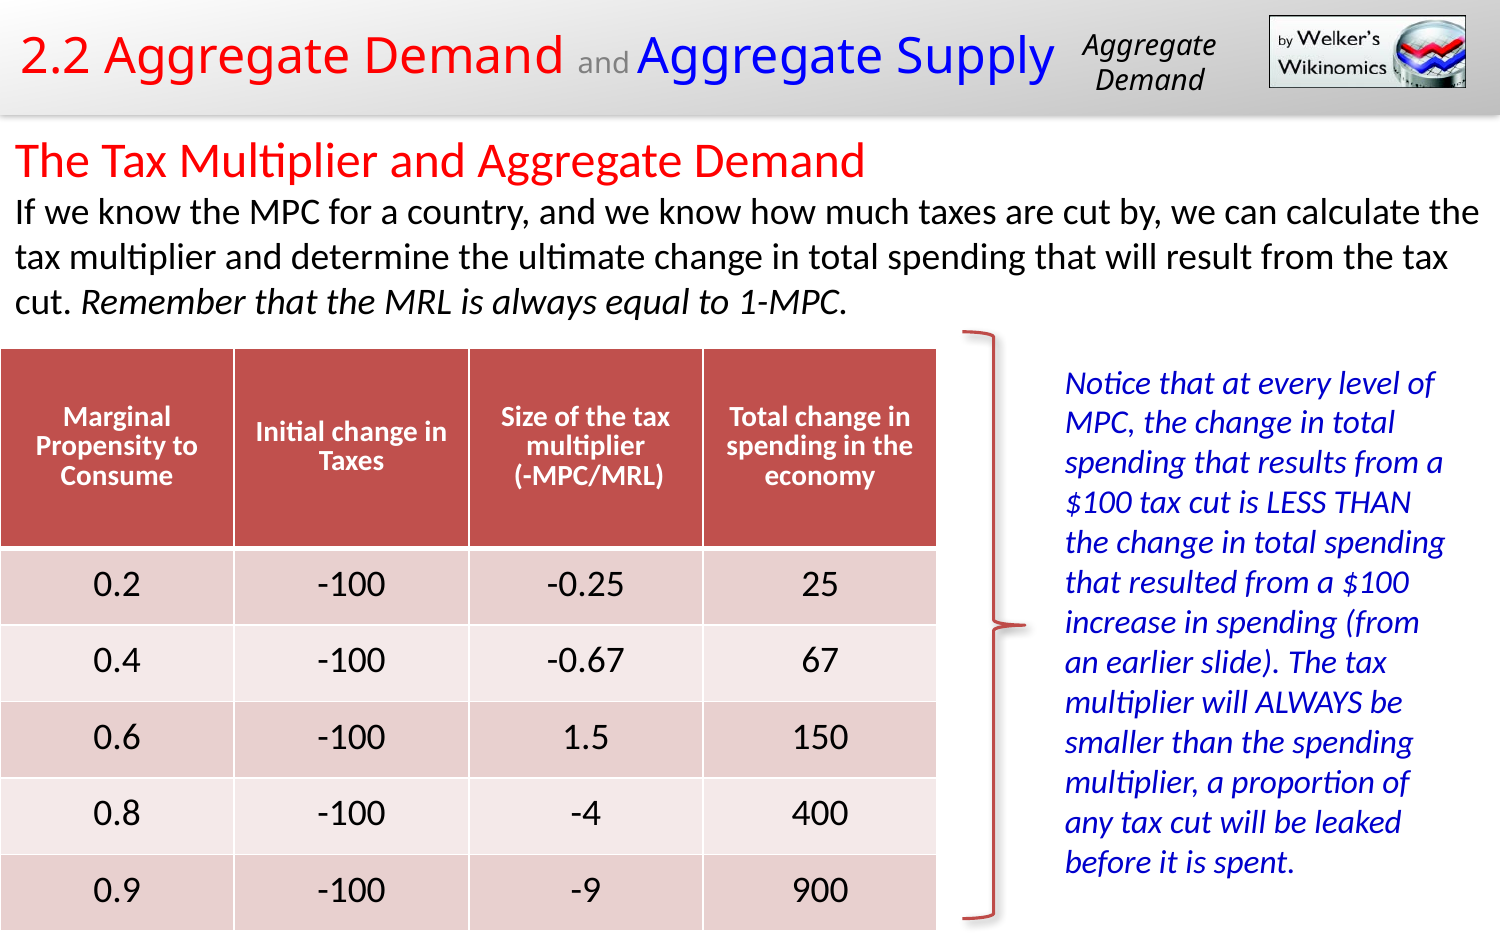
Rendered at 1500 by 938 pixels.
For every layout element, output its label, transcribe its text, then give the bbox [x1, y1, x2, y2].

table_cell 67 [704, 626, 936, 701]
table_cell -100 [235, 702, 468, 777]
table_cell 1.5 [470, 702, 702, 777]
table_cell -0.67 [470, 626, 702, 701]
table_cell -100 [235, 551, 468, 624]
table_header Marginal Propensity to Consume [1, 349, 233, 546]
table_cell 0.4 [1, 626, 233, 701]
text_box [962, 331, 1026, 920]
table_header Total change in spending in the economy [704, 349, 936, 546]
table_header Initial change in Taxes [235, 349, 468, 546]
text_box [0, 0, 1500, 115]
table_cell 0.8 [1, 779, 233, 854]
table_cell 400 [704, 779, 936, 854]
table_header Size of the tax multiplier (-MPC/MRL) [470, 349, 702, 546]
table_cell 0.6 [1, 702, 233, 777]
text_box The Tax Multiplier and Aggregate Demand If we know the MPC for a country, and we know how much taxes are cut by, we can calculate the tax multiplier and determine the ultimate change in total spending that will result from the tax cut. Remember that the MRL is always equal to 1-MPC. [0, 123, 1500, 330]
table_cell -100 [235, 855, 468, 930]
table_cell -9 [470, 855, 702, 930]
text_box Notice that at every level of MPC, the change in total spending that results from a $100 tax cut is LESS THAN the change in total spending that resulted from a $100 increase in spending (from an earlier slide). The tax multiplier will ALWAYS be smaller than the spending multiplier, a proportion of any tax cut will be leaked before it is spent. [1050, 353, 1475, 888]
table_cell -0.25 [470, 551, 702, 624]
table_cell -100 [235, 626, 468, 701]
table_cell -100 [235, 779, 468, 854]
table_cell 150 [704, 702, 936, 777]
table_cell 0.2 [1, 551, 233, 624]
table_cell 900 [704, 855, 936, 930]
table_cell 0.9 [1, 855, 233, 930]
table_cell -4 [470, 779, 702, 854]
table_cell 25 [704, 551, 936, 624]
